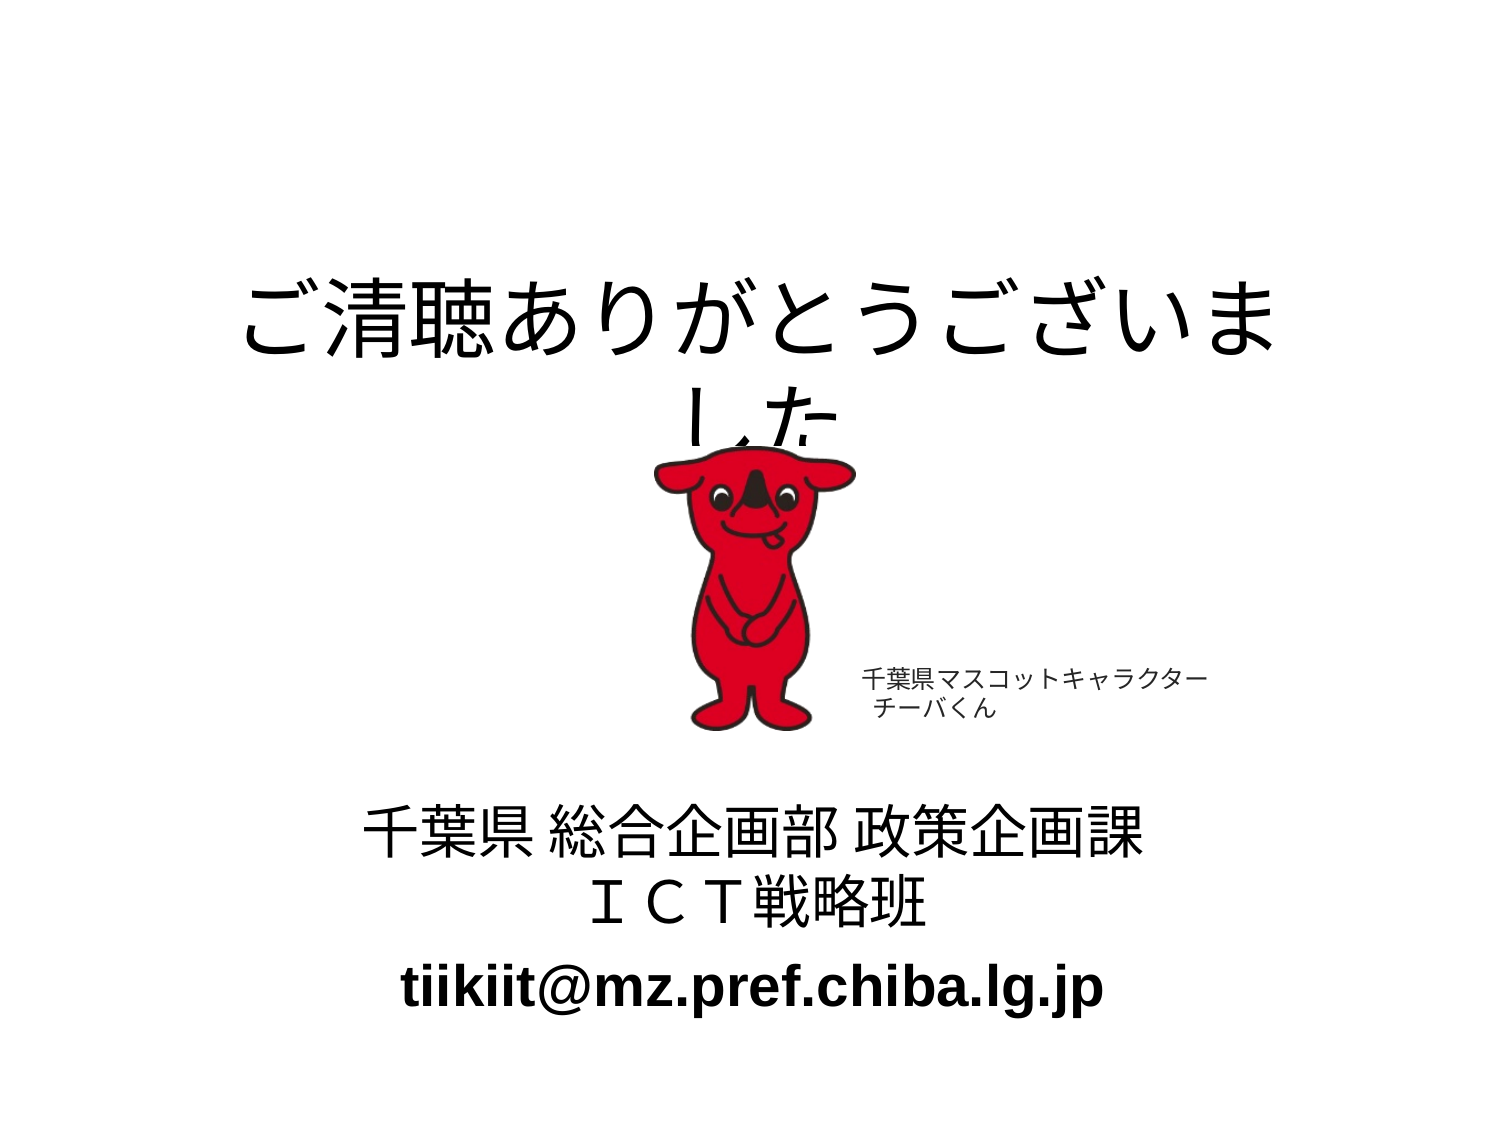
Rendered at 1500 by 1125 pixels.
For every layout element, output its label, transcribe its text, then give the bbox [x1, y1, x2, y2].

picture [654, 446, 856, 731]
text_box 千葉県 総合企画部 政策企画課 ＩＣＴ戦略班 tiikiit@mz.pref.chiba.lg.jp [192, 787, 1314, 1026]
text_box 千葉県マスコットキャラクター チーバくん [856, 655, 1312, 731]
text_box ご清聴ありがとうございました [184, 257, 1333, 482]
